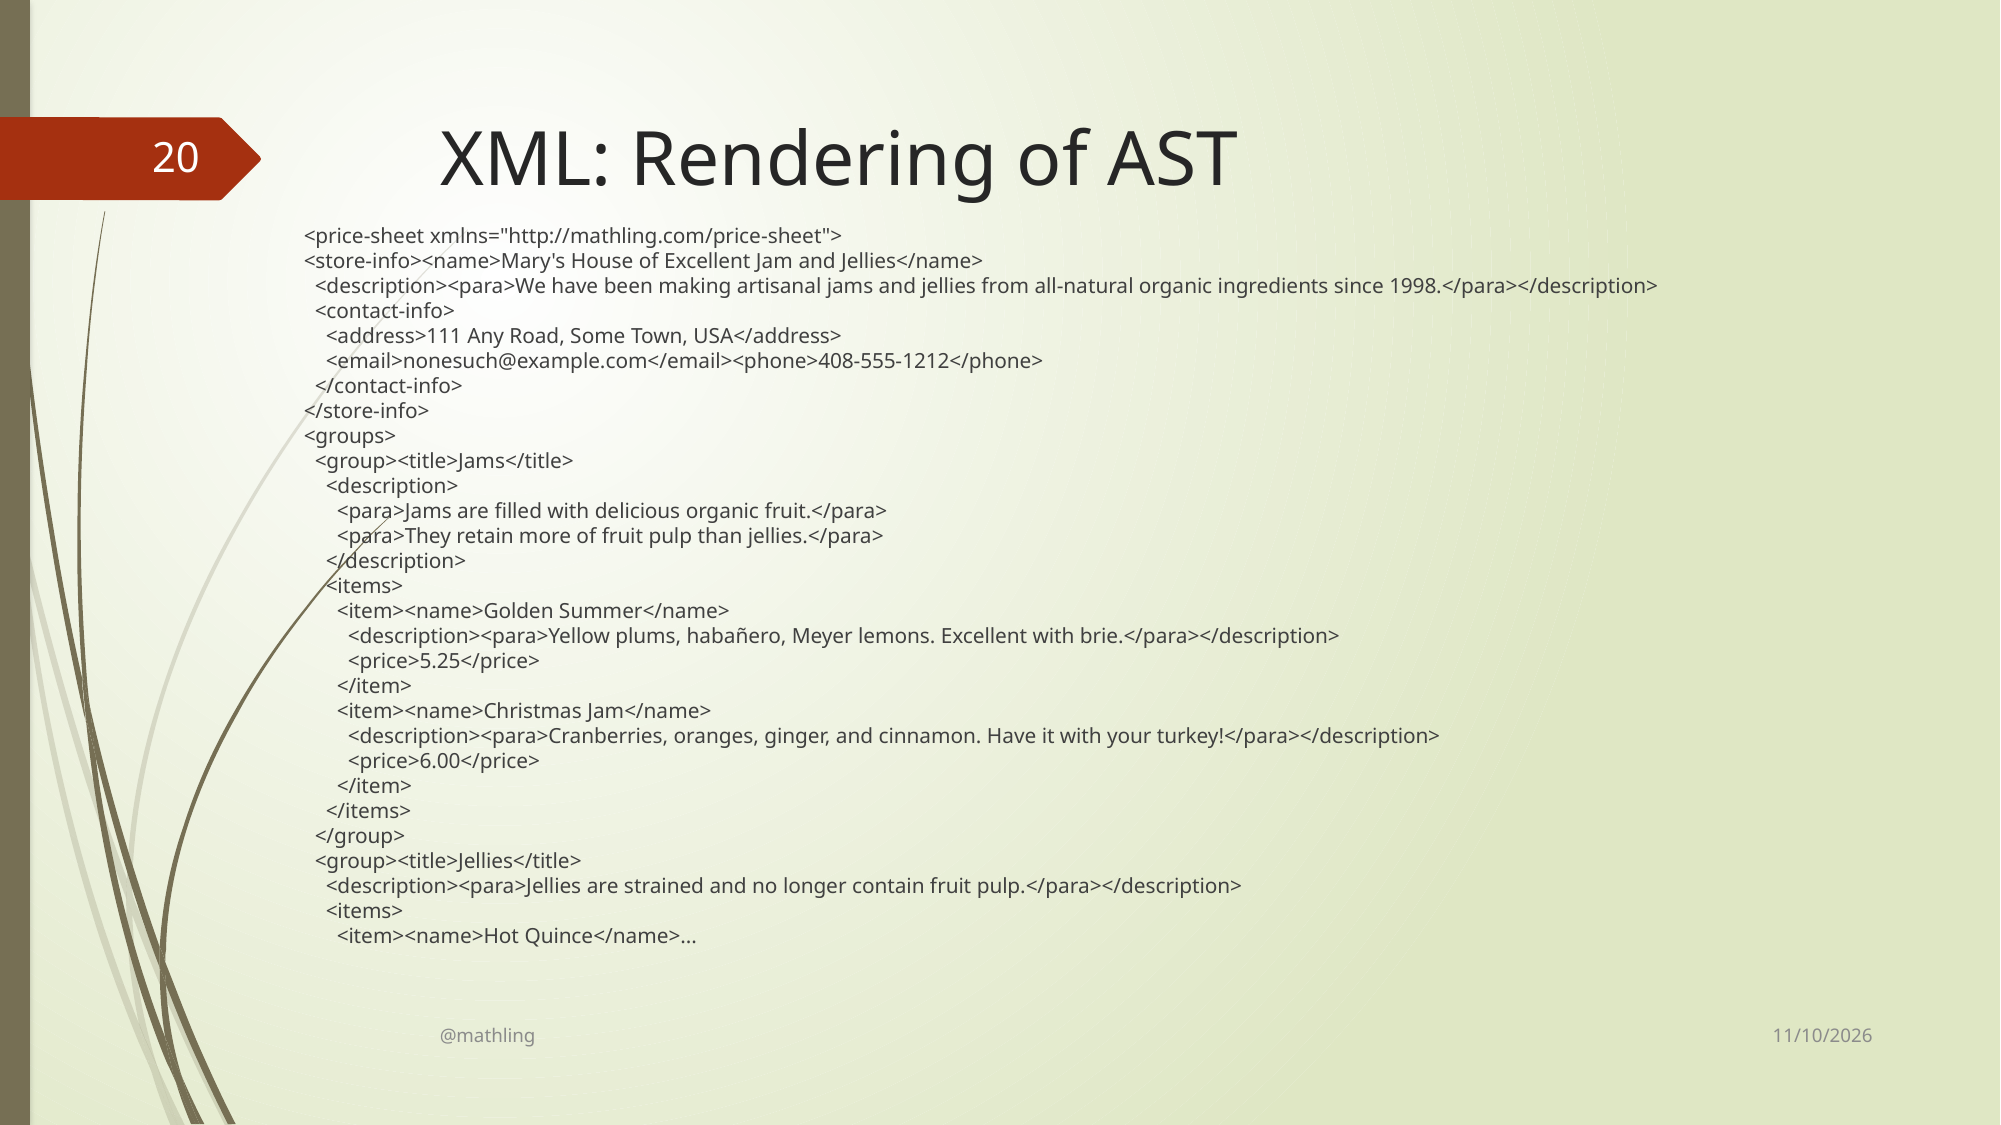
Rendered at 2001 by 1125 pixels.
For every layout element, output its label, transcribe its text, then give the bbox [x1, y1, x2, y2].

footer @mathling [424, 1006, 1675, 1067]
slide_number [1699, 1005, 1888, 1067]
slide_number 20 [87, 129, 216, 190]
title XML: Rendering of AST [425, 102, 1888, 215]
list <price-sheet xmlns="http://mathling.com/price-sheet"> <store-info><name>Mary's House of Excellent Jam and Jellies</name> <description><para>We have been making artisanal jams and jellies from all-natural organic ingredients since 1998.</para></description> <contact-info> <address>111 Any Road, Some Town, USA</address> <email>nonesuch@example.com</email><phone>408-555-1212</phone> </contact-info> </store-info> <groups> <group><title>Jams</title> <description> <para>Jams are filled with delicious organic fruit.</para> <para>They retain more of fruit pulp than jellies.</para> </description> <items> <item><name>Golden Summer</name> <description><para>Yellow plums, habañero, Meyer lemons. Excellent with brie.</para></description> <price>5.25</price> </item> <item><name>Christmas Jam</name> <description><para>Cranberries, oranges, ginger, and cinnamon. Have it with your turkey!</para></description> <price>6.00</price> </item> </items> </group> <group><title>Jellies</title> <description><para>Jellies are strained and no longer contain fruit pulp.</para></description> <items> <item><name>Hot Quince</name>... [288, 215, 1941, 970]
